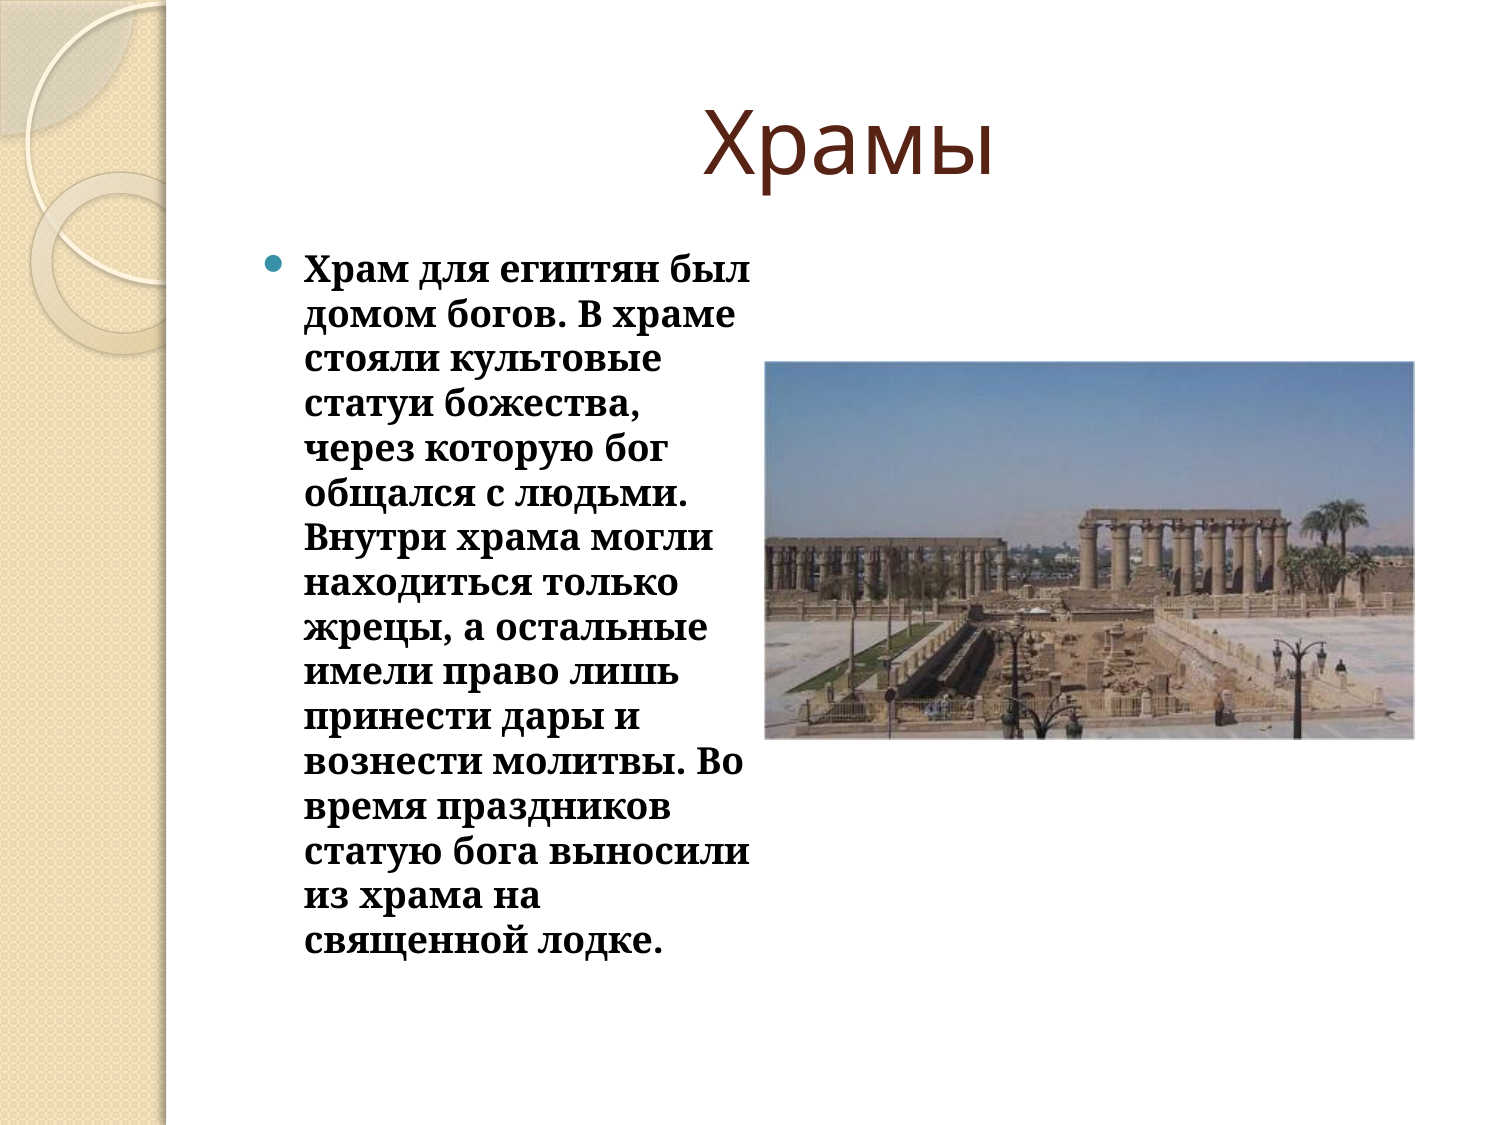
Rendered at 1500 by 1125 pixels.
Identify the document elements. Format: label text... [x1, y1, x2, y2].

list Храм для египтян был домом богов. В храме стояли культовые статуи божества, через которую бог общался с людьми. Внутри храма могли находиться только жрецы, а остальные имели право лишь принести дары и вознести молитвы. Во время праздников статую бога выносили из храма на священной лодке. [235, 237, 774, 1025]
picture [764, 361, 1415, 740]
title Храмы [235, 45, 1466, 233]
